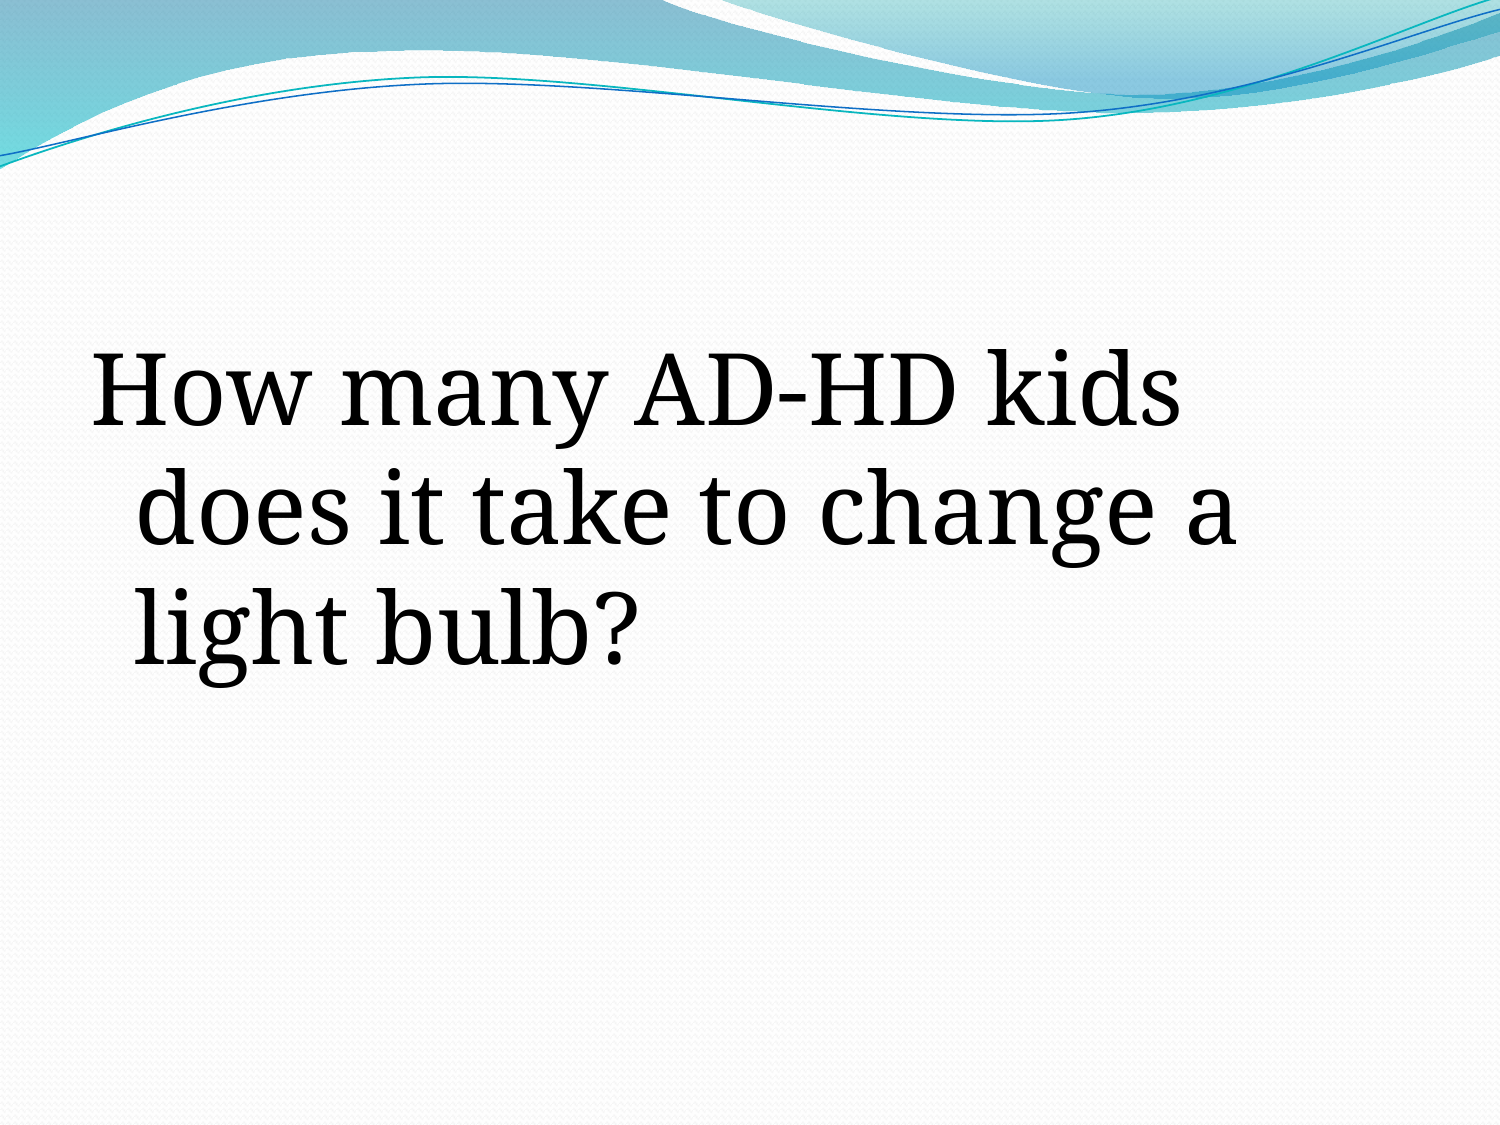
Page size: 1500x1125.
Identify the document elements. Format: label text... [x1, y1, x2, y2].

list How many AD-HD kids does it take to change a light bulb? [74, 317, 1426, 1038]
